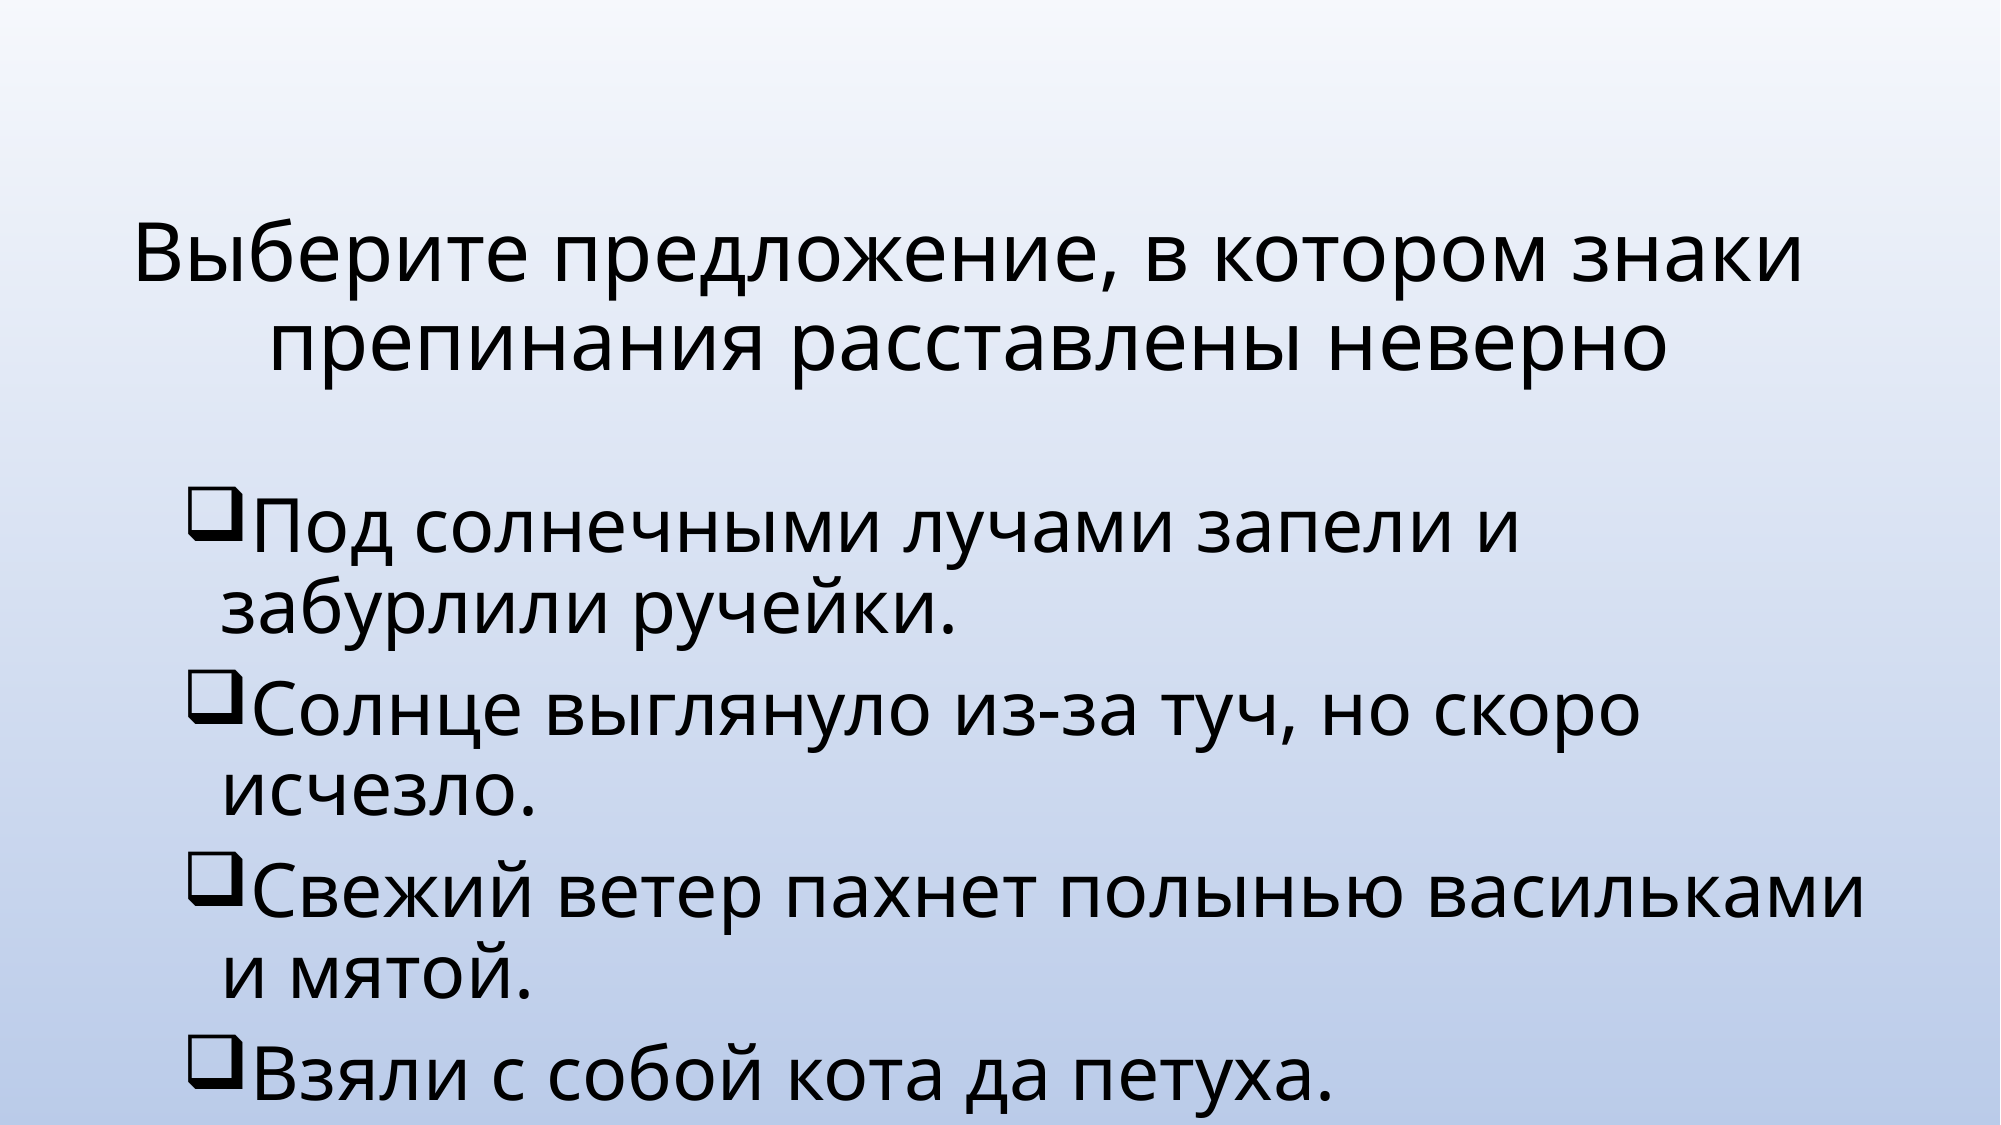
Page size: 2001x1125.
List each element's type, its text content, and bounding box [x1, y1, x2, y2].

title Выберите предложение, в котором знаки препинания расставлены неверно [107, 190, 1833, 409]
list Под солнечными лучами запели и забурлили ручейки. Солнце выглянуло из-за туч, но скоро исчезло. Свежий ветер пахнет полынью васильками и мятой. Взяли с собой кота да петуха. [167, 479, 1893, 1125]
